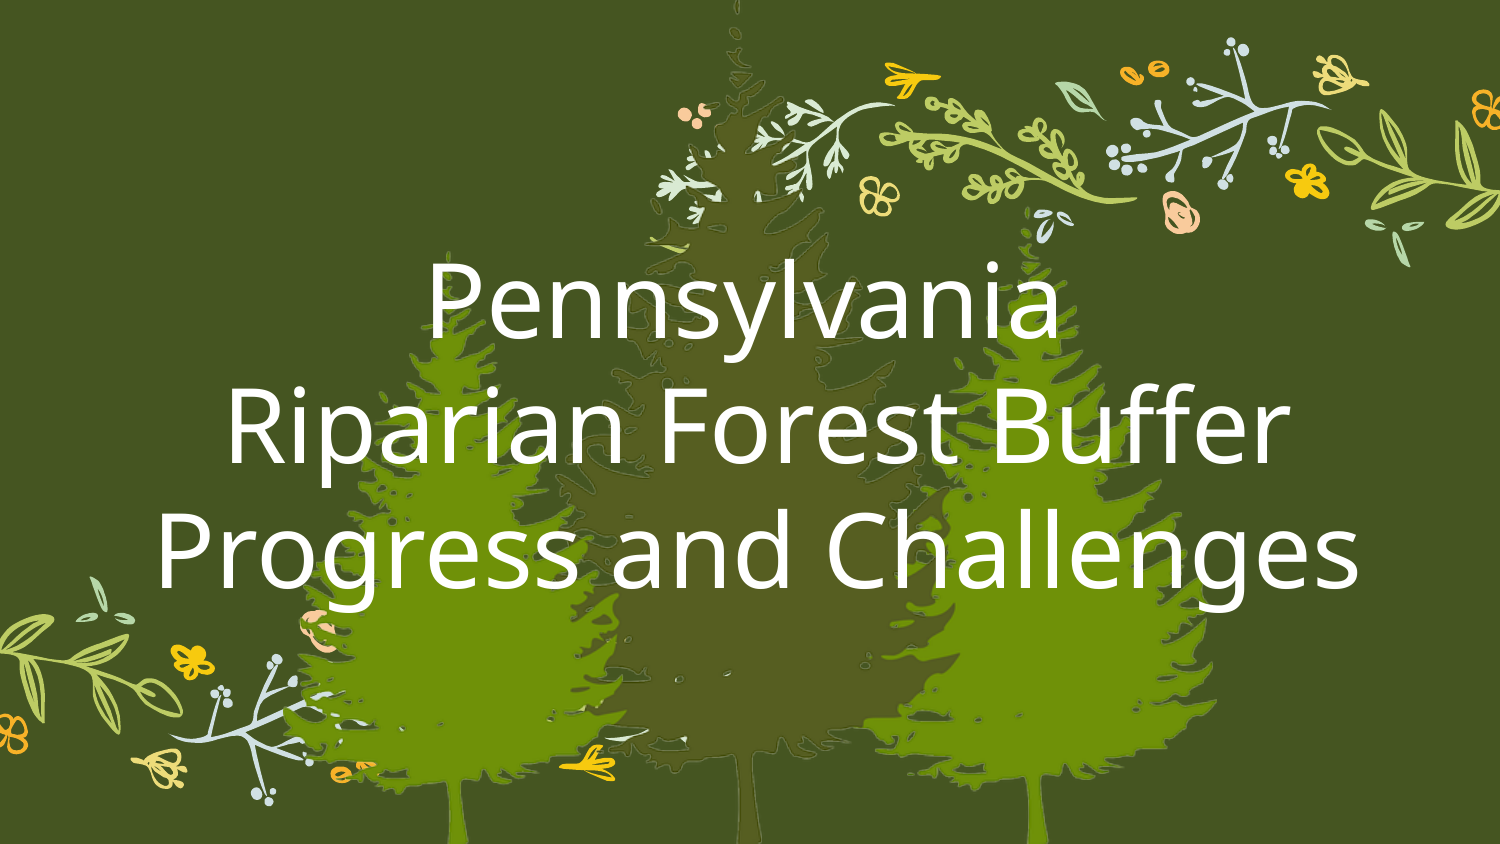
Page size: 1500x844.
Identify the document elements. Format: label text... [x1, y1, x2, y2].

title Pennsylvania Riparian Forest Buffer Progress and Challenges [109, 326, 278, 517]
picture [283, 0, 1217, 844]
title Pennsylvania Riparian Forest Buffer Progress and Challenges [1221, 326, 1406, 517]
